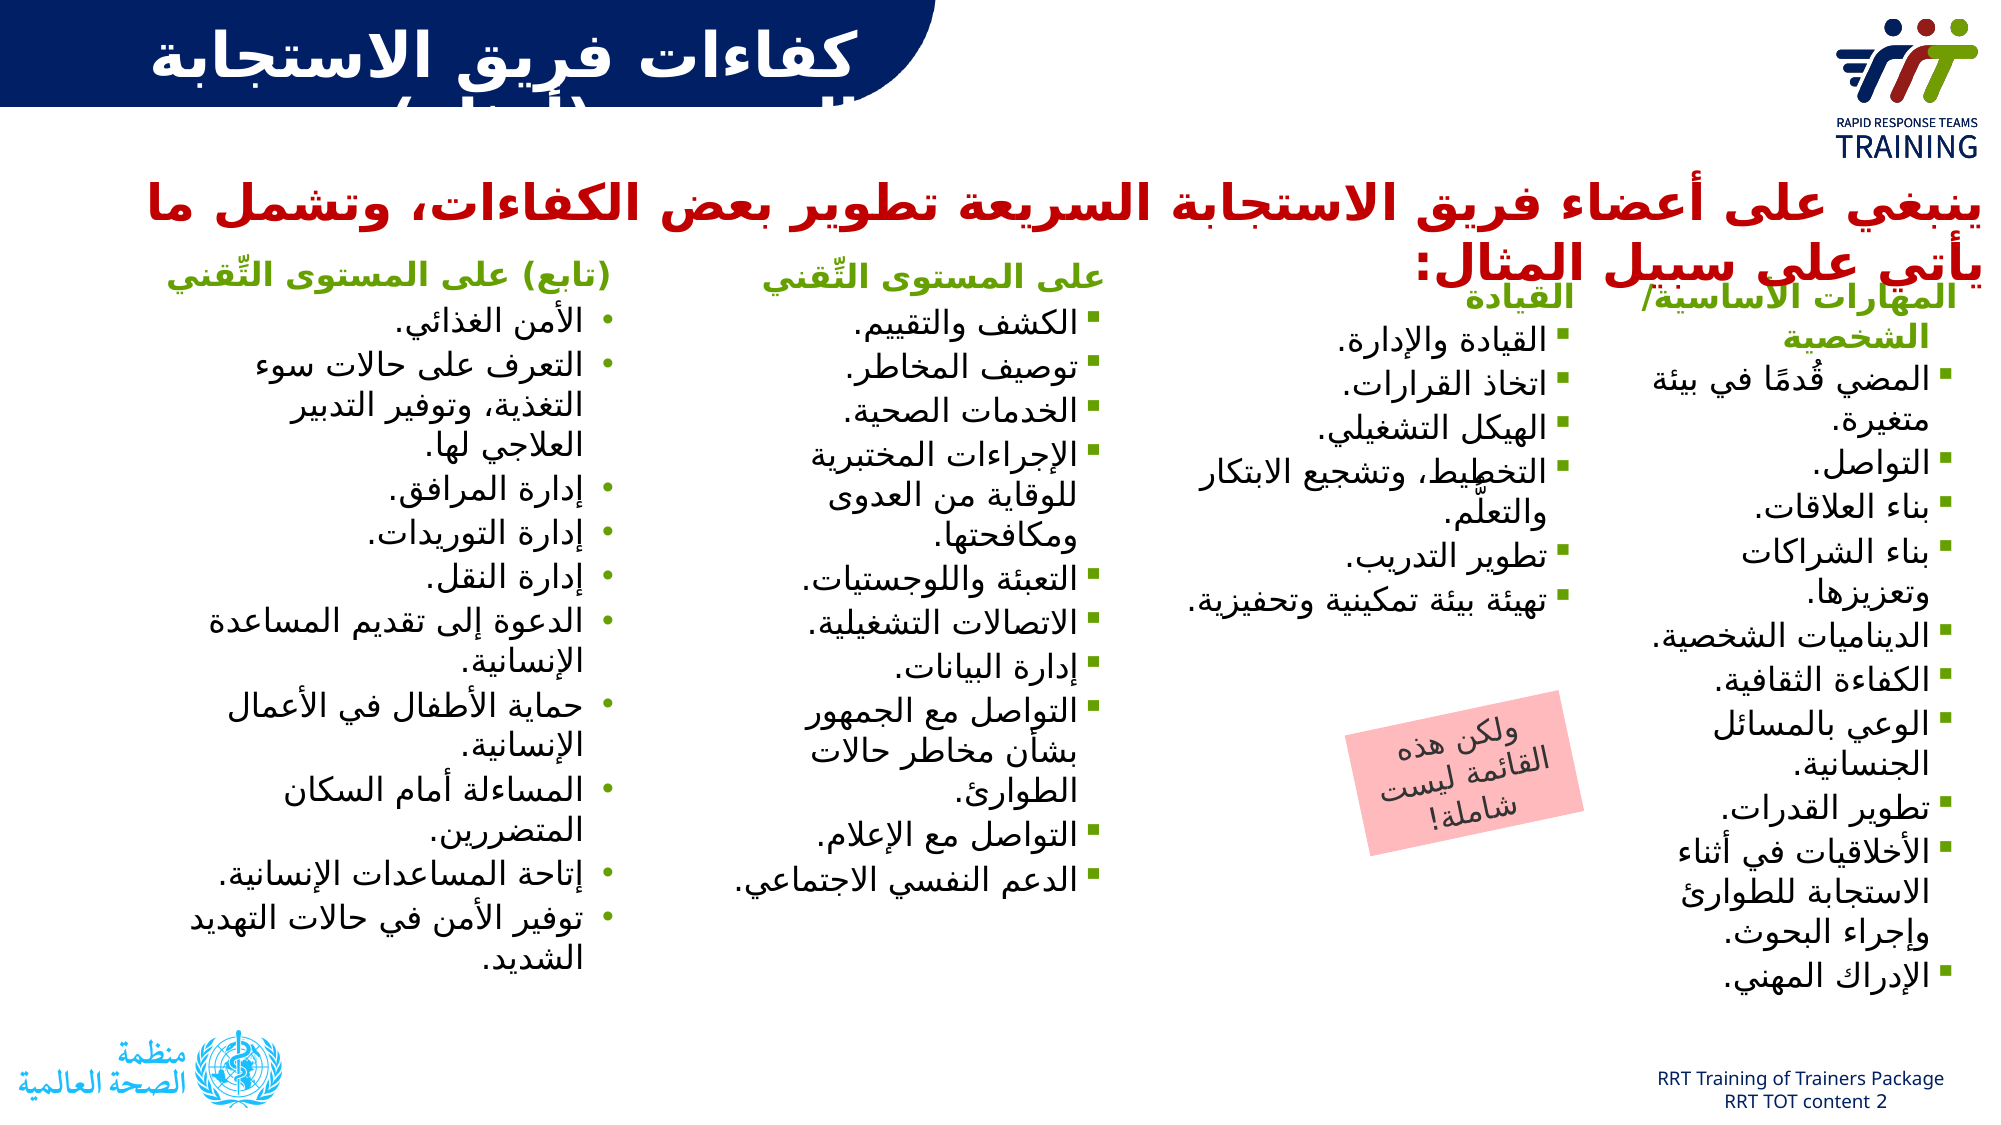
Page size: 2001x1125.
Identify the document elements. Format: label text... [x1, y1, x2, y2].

text_box (تابع) على المستوى التِّقني الأمن الغذائي. التعرف على حالات سوء التغذية، وتوفير التدبير العلاجي لها. إدارة المرافق. إدارة التوريدات. إدارة النقل. الدعوة إلى تقديم المساعدة الإنسانية. حماية الأطفال في الأعمال الإنسانية. المساءلة أمام السكان المتضررين. إتاحة المساعدات الإنسانية. توفير الأمن في حالات التهديد الشديد. [155, 298, 614, 984]
picture [1835, 19, 1978, 163]
text_box القيادة القيادة والإدارة. اتخاذ القرارات. الهيكل التشغيلي. التخطيط، وتشجيع الابتكار‬ والتعلُّم. تطوير التدريب. تهيئة بيئة تمكينية وتحفيزية. [1157, 298, 1578, 619]
text_box كفاءات فريق الاستجابة السريعة (أمثلة) [32, 15, 869, 92]
picture [19, 1030, 282, 1108]
text_box ينبغي على أعضاء فريق الاستجابة السريعة تطوير بعض الكفاءات، وتشمل ما يأتي على سبيل المثال: [89, 163, 1993, 298]
text_box على المستوى التِّقني الكشف والتقييم. توصيف المخاطر. الخدمات الصحية. الإجراءات المختبرية للوقاية من العدوى ومكافحتها. التعبئة واللوجستيات. الاتصالات التشغيلية. إدارة البيانات. التواصل مع الجمهور بشأن مخاطر حالات الطوارئ. التواصل مع الإعلام. الدعم النفسي الاجتماعي. [688, 298, 1109, 898]
text_box المهارات الأساسية/ الشخصية المضي قُدمًا في بيئة متغيرة. التواصل. بناء العلاقات. بناء الشراكات وتعزيزها. الديناميات الشخصية. الكفاءة الثقافية. الوعي بالمسائل الجنسانية. تطوير القدرات. الأخلاقيات في أثناء الاستجابة للطوارئ وإجراء البحوث. الإدراك المهني. [1627, 298, 1961, 995]
picture [0, 0, 936, 107]
text_box ولكن هذه القائمة ليست شاملة! [1344, 690, 1585, 857]
